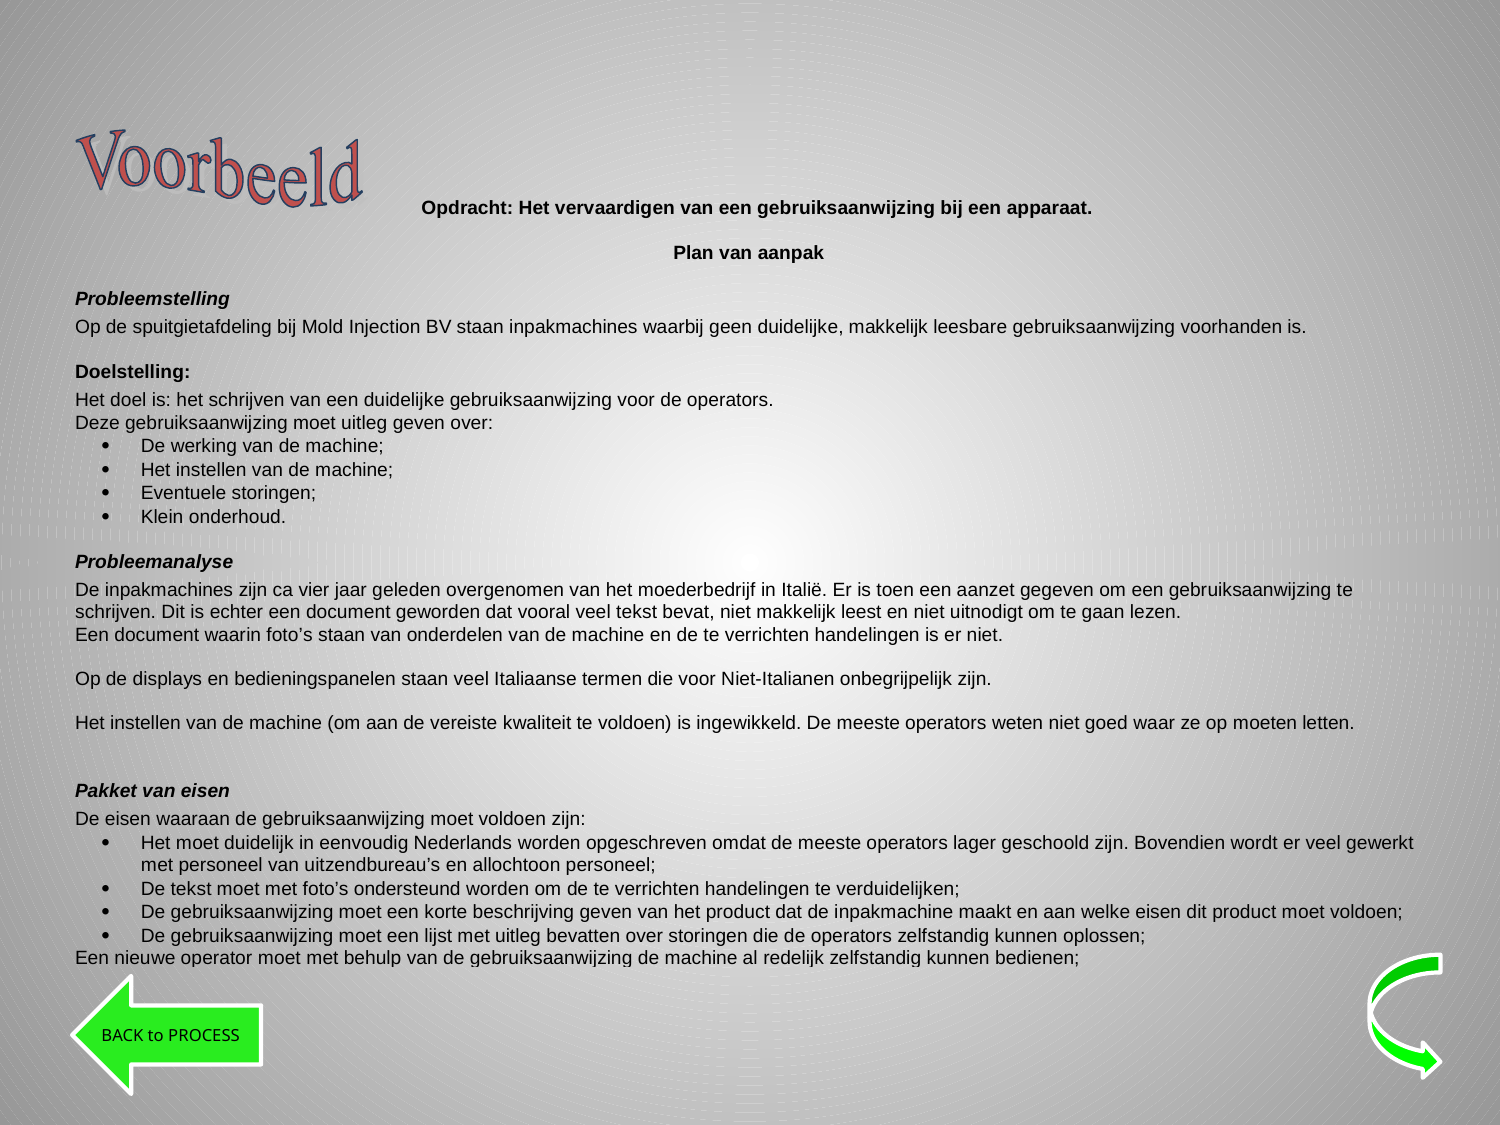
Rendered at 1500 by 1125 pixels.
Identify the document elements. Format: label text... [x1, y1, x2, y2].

text_box BACK to PROCESS [86, 1017, 264, 1052]
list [74, 104, 1426, 967]
text_box [1367, 952, 1443, 1080]
text_box [87, 975, 264, 1017]
text_box [70, 1018, 264, 1096]
